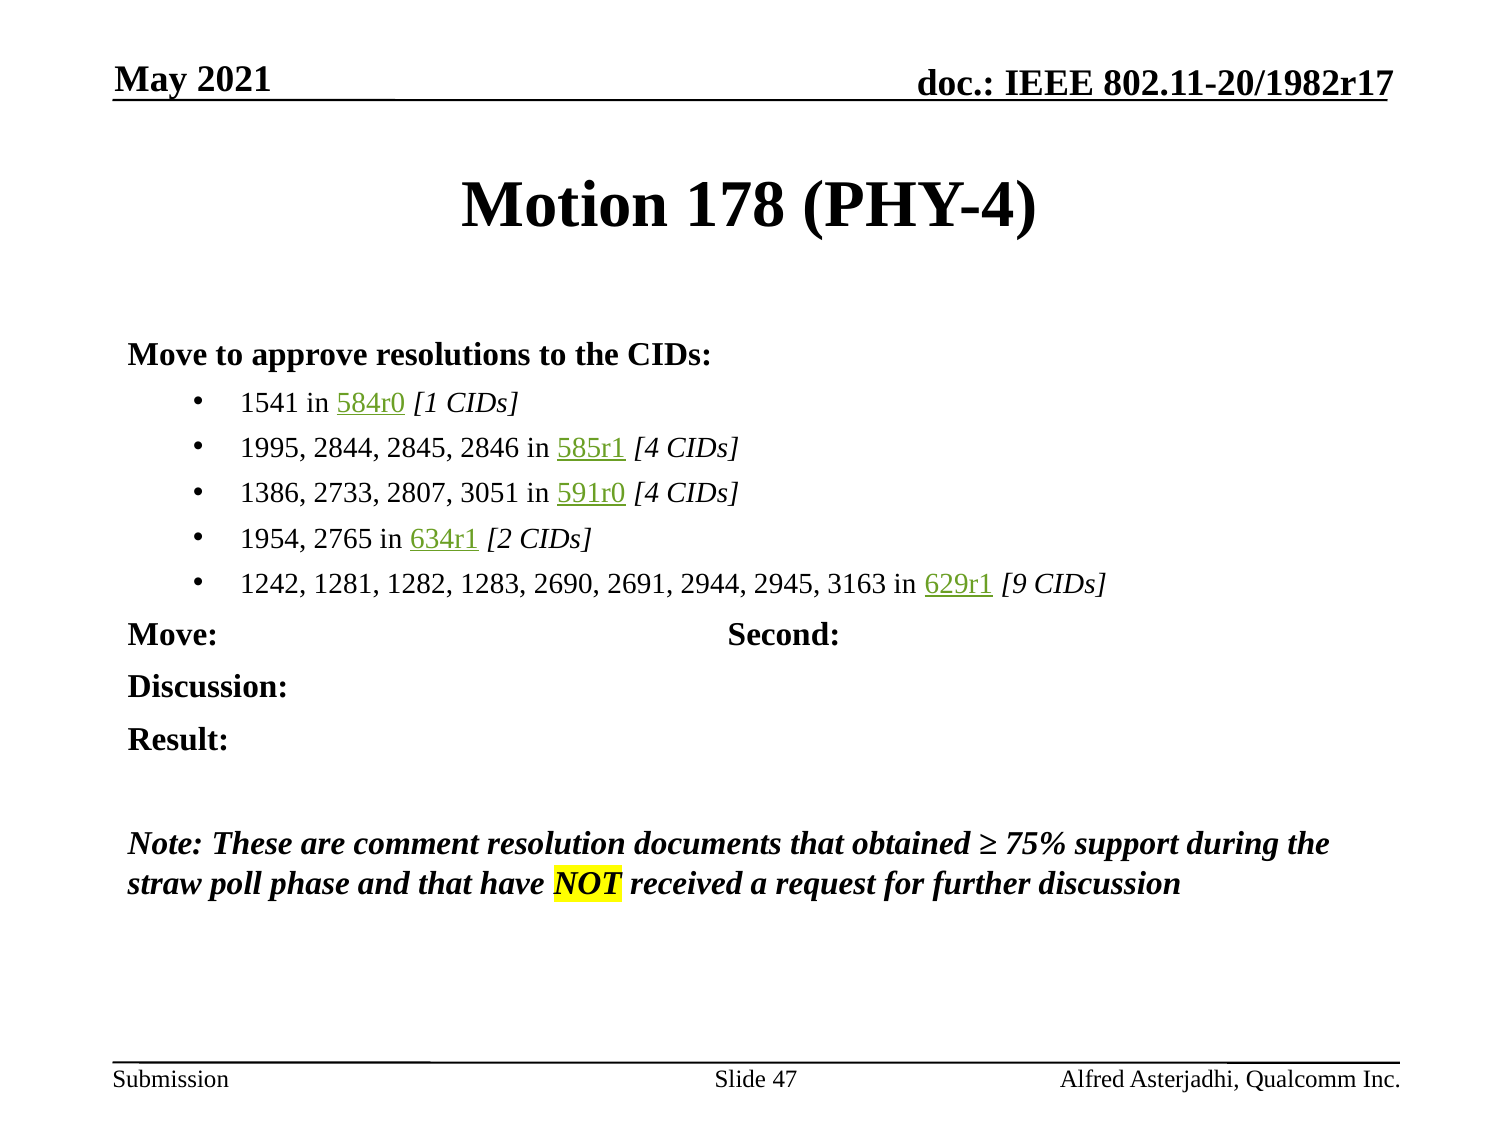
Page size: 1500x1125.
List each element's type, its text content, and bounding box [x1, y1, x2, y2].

title Motion 178 (PHY-4) [112, 112, 1388, 288]
footer Alfred Asterjadhi, Qualcomm Inc. [878, 1061, 1402, 1093]
list Move to approve resolutions to the CIDs: 1541 in 584r0 [1 CIDs] 1995, 2844, 2845, 2846 in 585r1 [4 CIDs] 1386, 2733, 2807, 3051 in 591r0 [4 CIDs] 1954, 2765 in 634r1 [2 CIDs] 1242, 1281, 1282, 1283, 2690, 2691, 2944, 2945, 3163 in 629r1 [9 CIDs] Move: Second: Discussion: Result: Note: These are comment resolution documents that obtained ≥ 75% support during the straw poll phase and that have NOT received a request for further discussion [112, 324, 1388, 1063]
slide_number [114, 54, 423, 100]
slide_number Slide 47 [712, 1061, 800, 1123]
